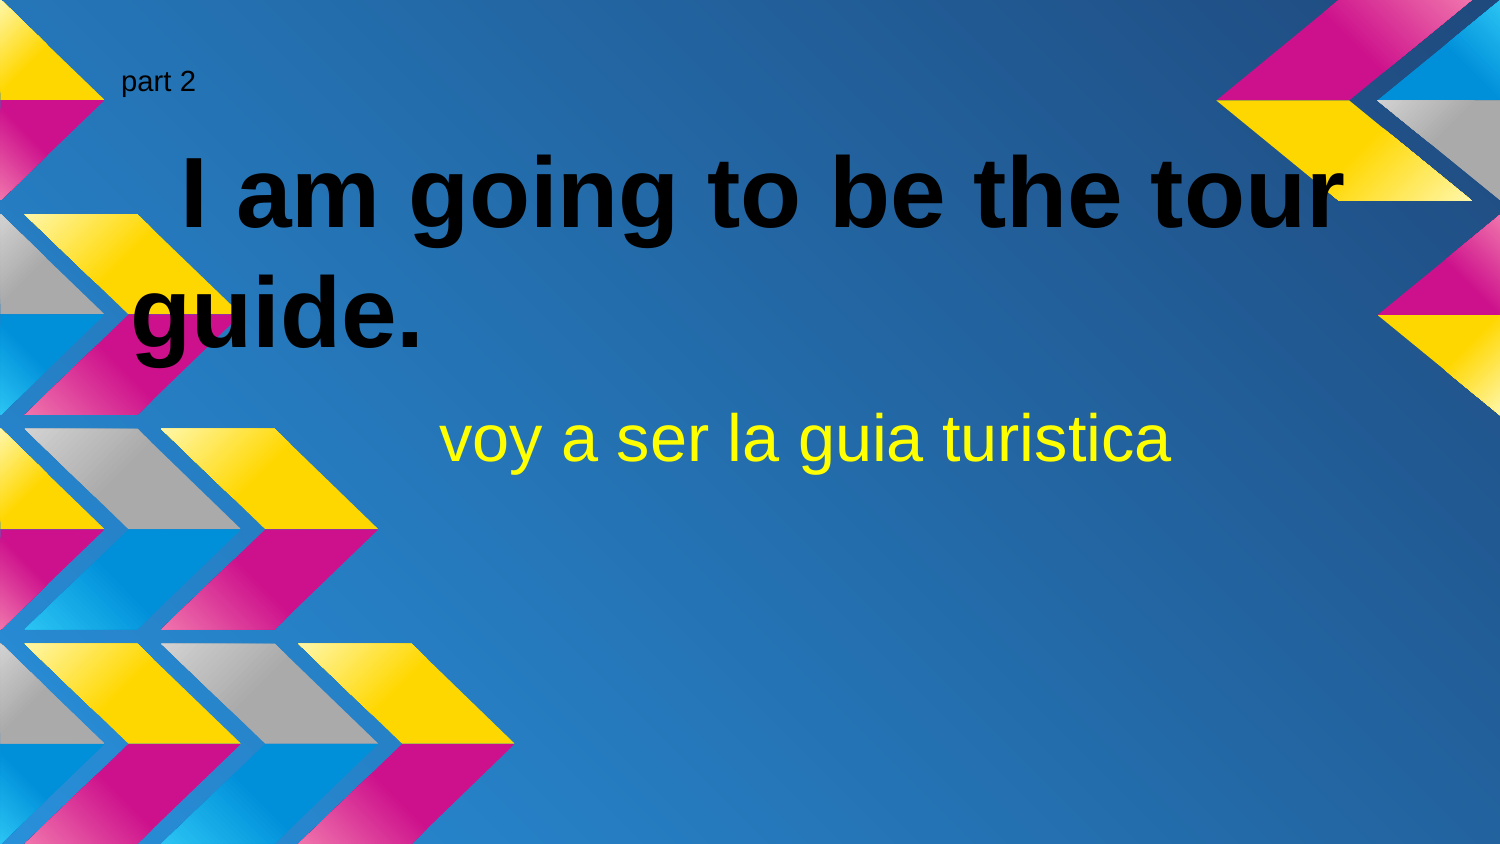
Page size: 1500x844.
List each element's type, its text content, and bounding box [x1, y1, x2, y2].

subtitle voy a ser la guia turistica [424, 380, 1500, 786]
title I am going to be the tour guide. [115, 129, 1378, 382]
text_box part 2 [106, 47, 558, 90]
